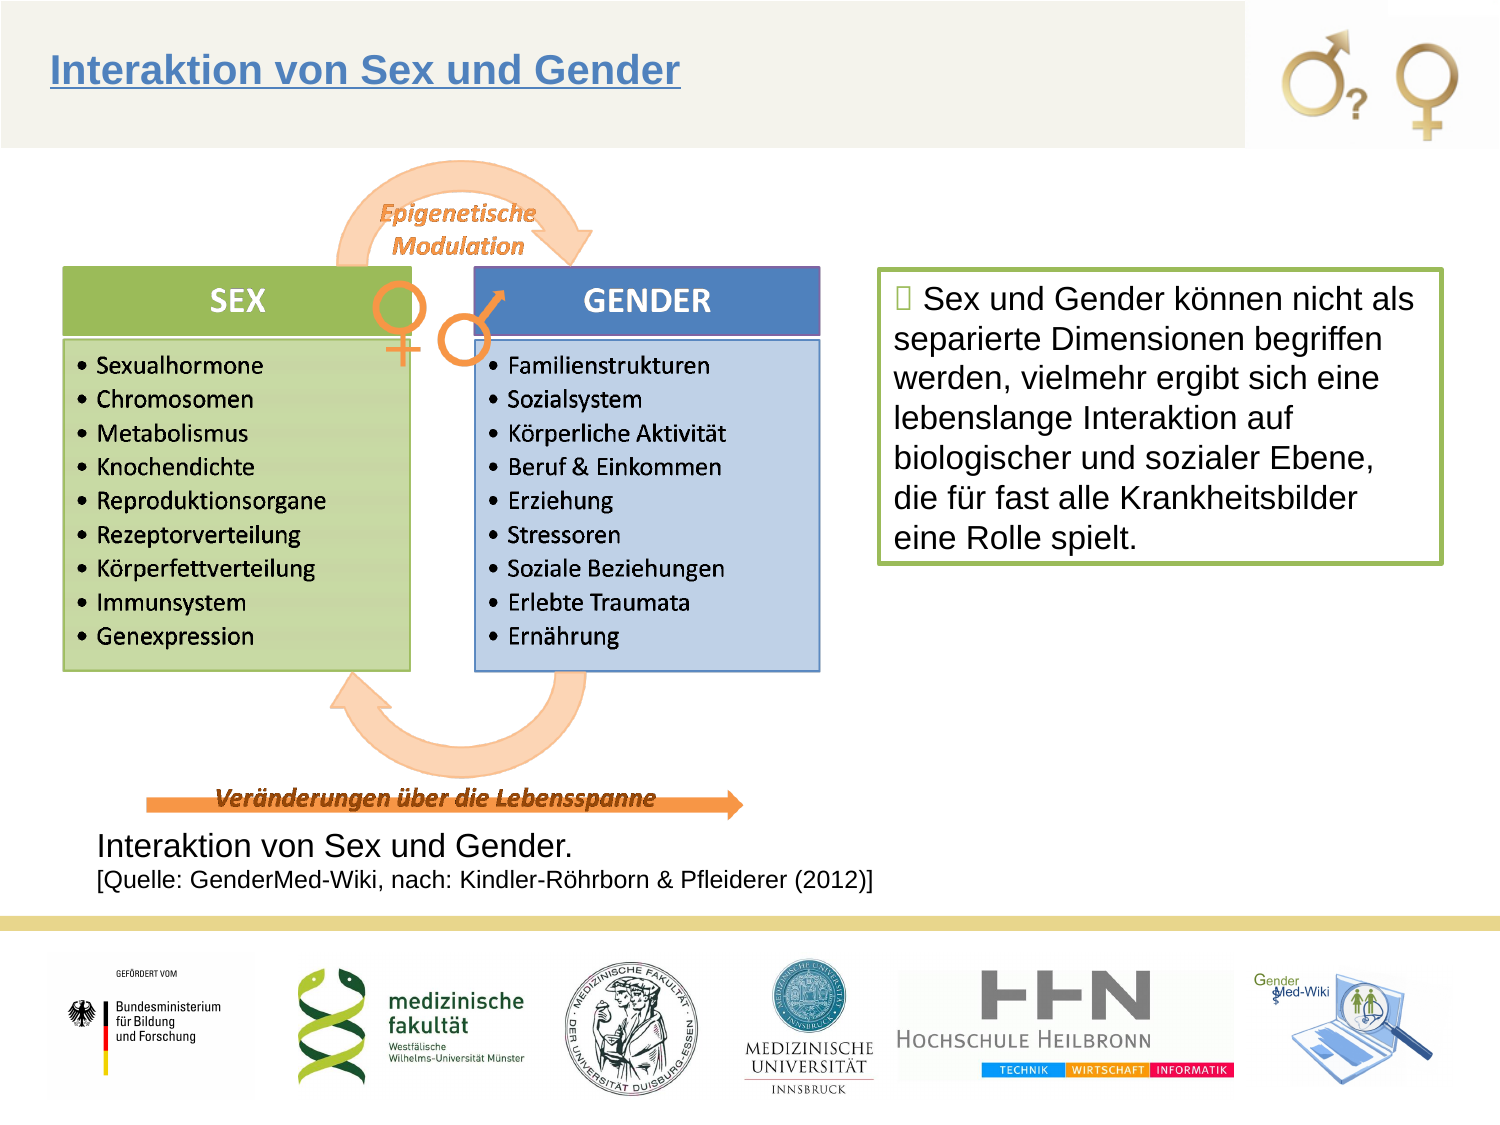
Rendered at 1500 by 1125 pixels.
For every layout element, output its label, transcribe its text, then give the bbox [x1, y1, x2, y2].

picture [58, 159, 821, 821]
picture [47, 952, 255, 1100]
text_box  Sex und Gender können nicht als separierte Dimensionen begriffen werden, vielmehr ergibt sich eine lebenslange Interaktion auf biologischer und sozialer Ebene, die für fast alle Krankheitsbilder eine Rolle spielt. [878, 269, 1442, 564]
picture [1246, 965, 1453, 1087]
text_box Interaktion von Sex und Gender. [Quelle: GenderMed-Wiki, nach: Kindler-Röhrborn & Pfleiderer (2012)] [81, 816, 891, 902]
text_box Interaktion von Sex und Gender [35, 35, 1114, 150]
picture [298, 952, 1234, 1100]
picture [1245, 0, 1500, 149]
